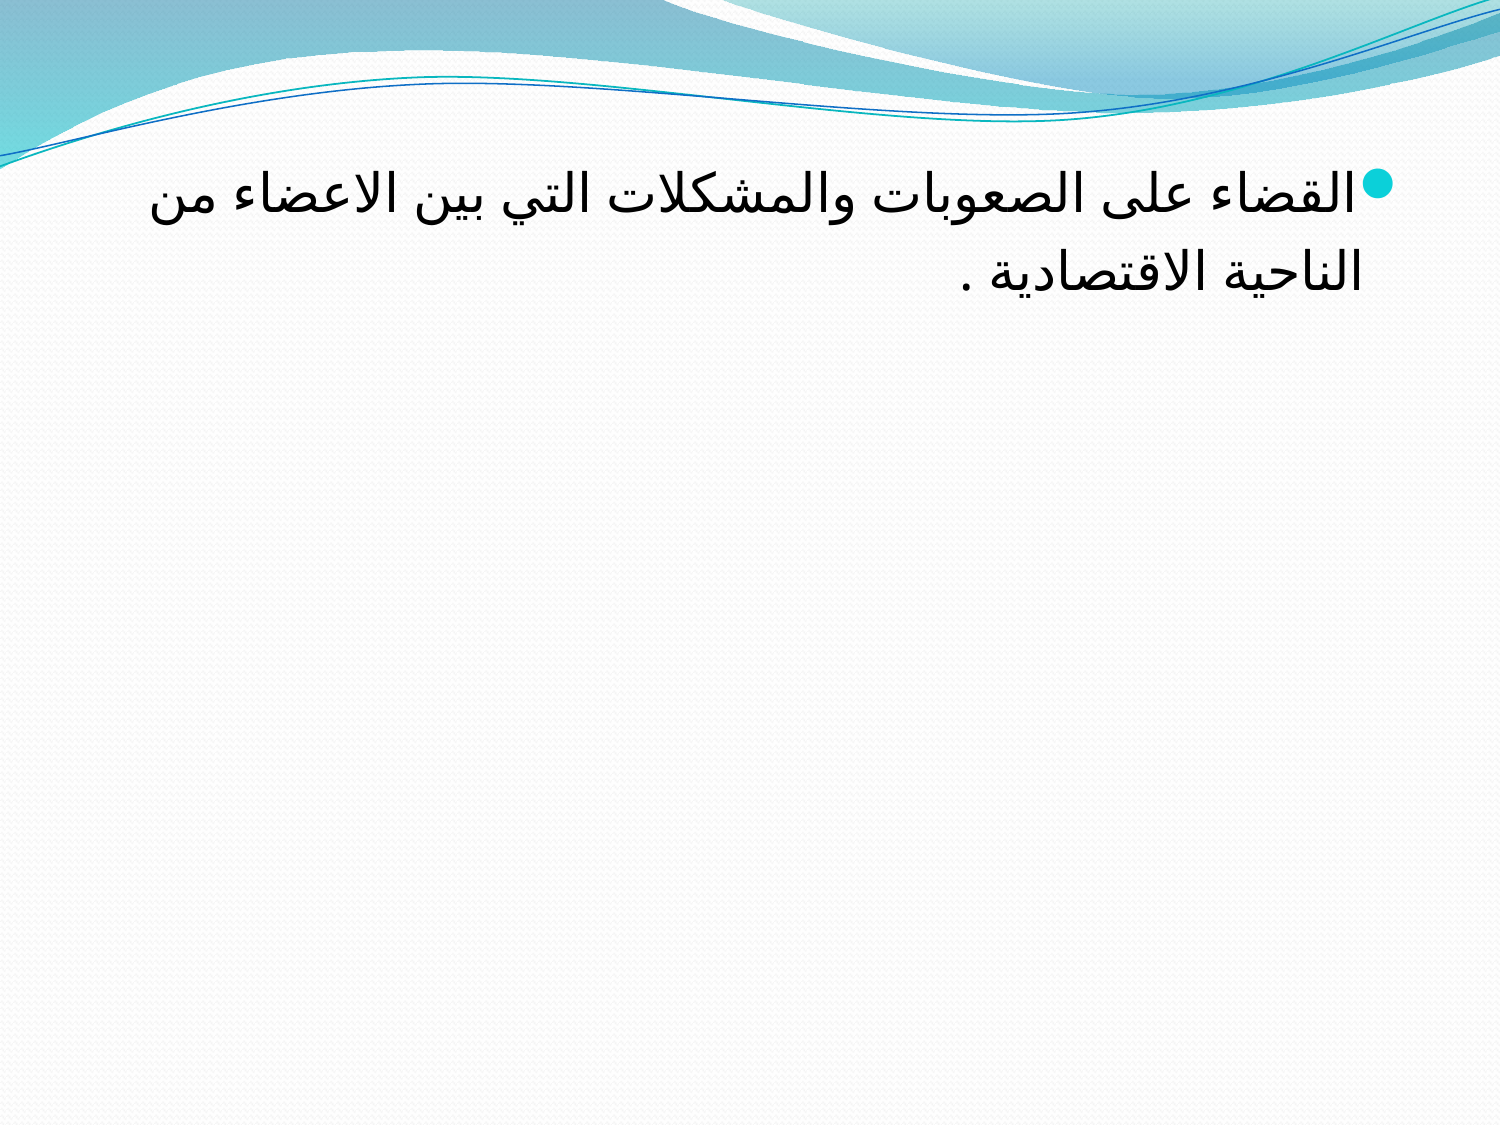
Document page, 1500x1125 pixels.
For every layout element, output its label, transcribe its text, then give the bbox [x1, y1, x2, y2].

list القضاء على الصعوبات والمشكلات التي بين الاعضاء من الناحية الاقتصادية . [75, 137, 1425, 858]
